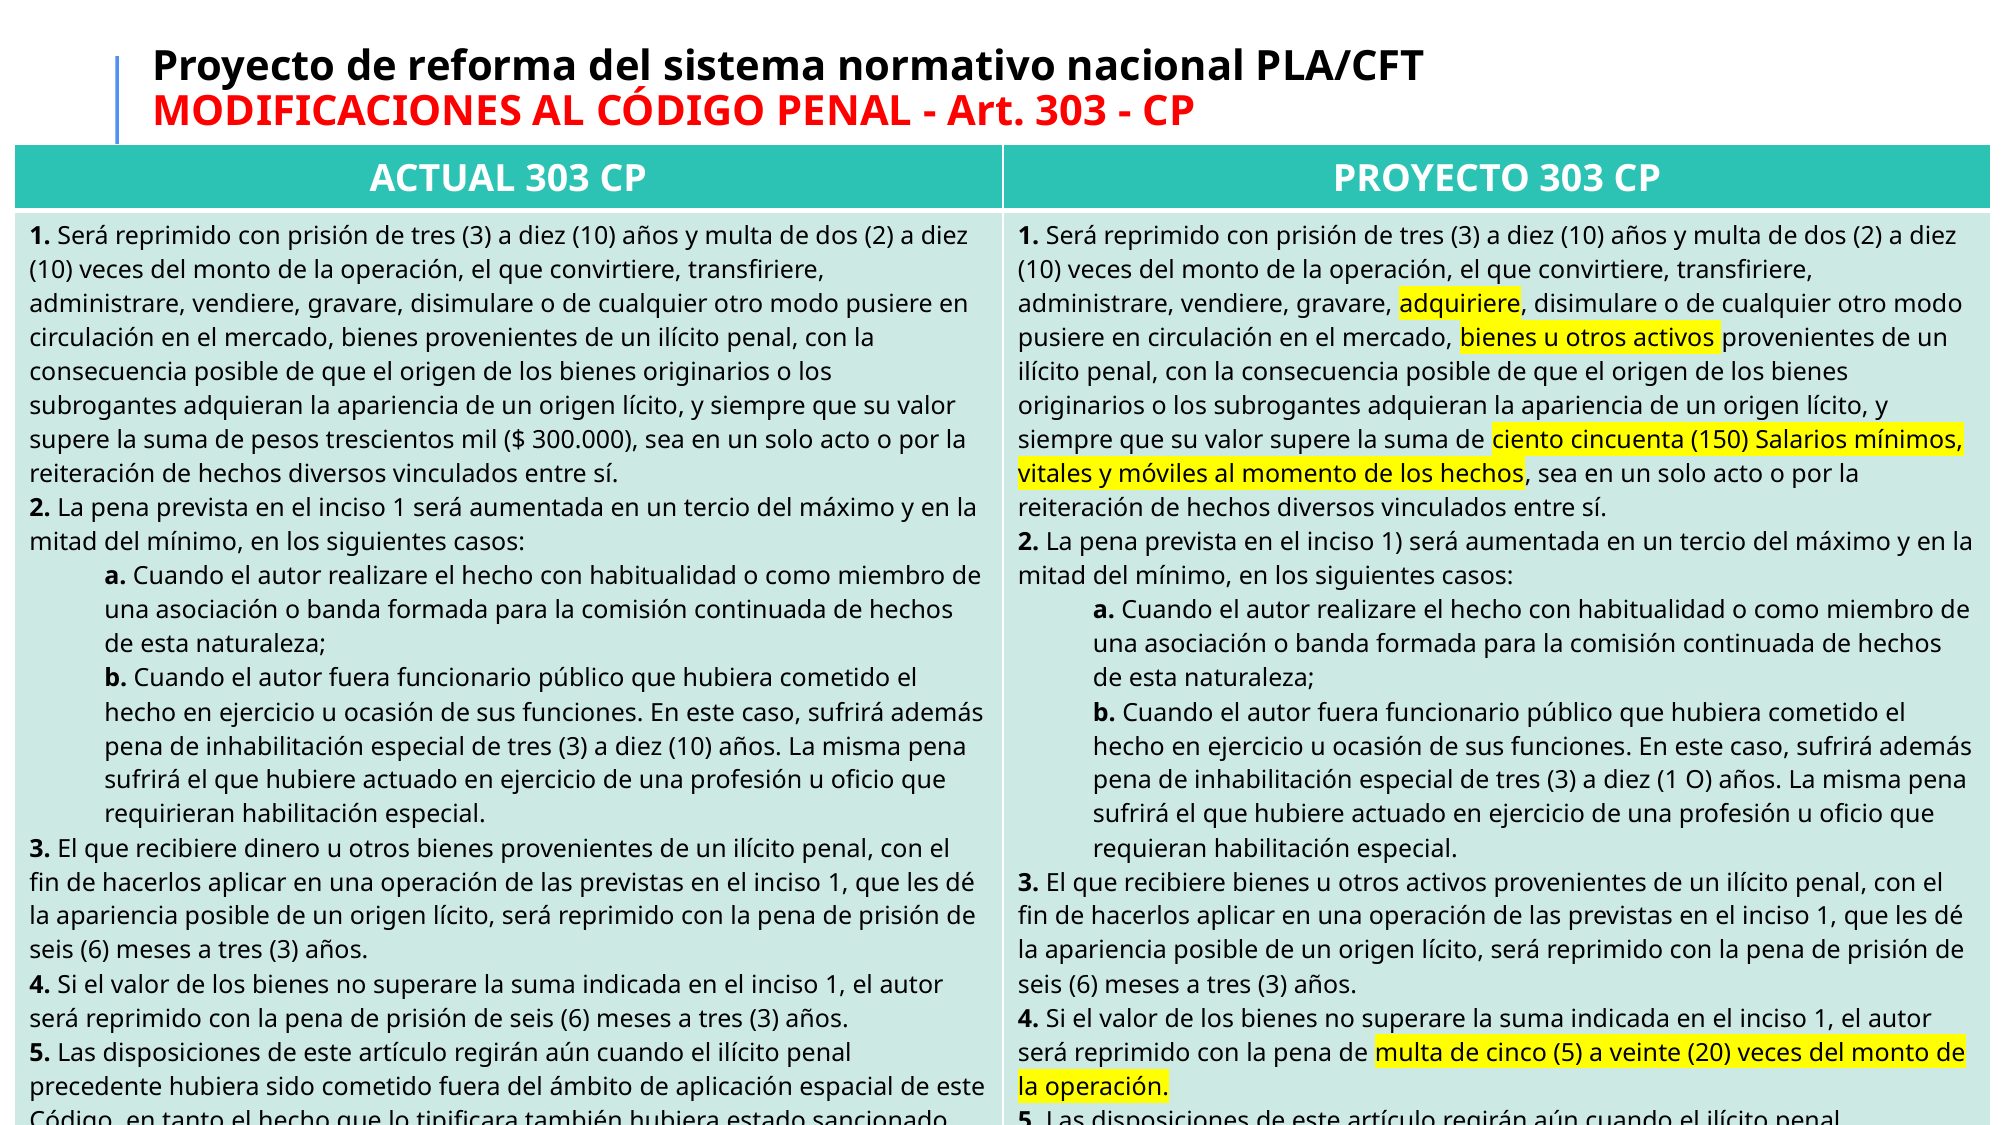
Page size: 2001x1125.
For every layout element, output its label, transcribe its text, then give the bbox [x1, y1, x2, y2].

table_header PROYECTO 303 CP [1004, 145, 1990, 208]
title Proyecto de reforma del sistema normativo nacional PLA/CFT MODIFICACIONES AL CÓDIGO PENAL - Art. 303 - CP [137, 15, 1863, 144]
table_cell 1. Será reprimido con prisión de tres (3) a diez (10) años y multa de dos (2) a diez (10) veces del monto de la operación, el que convirtiere, transfiriere, administrare, vendiere, gravare, adquiriere, disimulare o de cualquier otro modo pusiere en circulación en el mercado, bienes u otros activos provenientes de un ilícito penal, con la consecuencia posible de que el origen de los bienes originarios o los subrogantes adquieran la apariencia de un origen lícito, y siempre que su valor supere la suma de ciento cincuenta (150) Salarios mínimos, vitales y móviles al momento de los hechos, sea en un solo acto o por la reiteración de hechos diversos vinculados entre sí. 2. La pena prevista en el inciso 1) será aumentada en un tercio del máximo y en la mitad del mínimo, en los siguientes casos: a. Cuando el autor realizare el hecho con habitualidad o como miembro de una asociación o banda formada para la comisión continuada de hechos de esta naturaleza; b. Cuando el autor fuera funcionario público que hubiera cometido el hecho en ejercicio u ocasión de sus funciones. En este caso, sufrirá además pena de inhabilitación especial de tres (3) a diez (1 O) años. La misma pena sufrirá el que hubiere actuado en ejercicio de una profesión u oficio que requieran habilitación especial. 3. El que recibiere bienes u otros activos provenientes de un ilícito penal, con el fin de hacerlos aplicar en una operación de las previstas en el inciso 1, que les dé la apariencia posible de un origen lícito, será reprimido con la pena de prisión de seis (6) meses a tres (3) años. 4. Si el valor de los bienes no superare la suma indicada en el inciso 1, el autor será reprimido con la pena de multa de cinco (5) a veinte (20) veces del monto de la operación. 5. Las disposiciones de este artículo regirán aún cuando el ilícito penal precedente hubiera sido cometido fuera del ámbito de aplicación espacial de este Código, en tanto el hecho que lo tipificara también hubiera estado sancionado con pena en el lugar de su comisión. [1004, 213, 1990, 1125]
table_header ACTUAL 303 CP [15, 145, 1002, 208]
table_cell 1. Será reprimido con prisión de tres (3) a diez (10) años y multa de dos (2) a diez (10) veces del monto de la operación, el que convirtiere, transfiriere, administrare, vendiere, gravare, disimulare o de cualquier otro modo pusiere en circulación en el mercado, bienes provenientes de un ilícito penal, con la consecuencia posible de que el origen de los bienes originarios o los subrogantes adquieran la apariencia de un origen lícito, y siempre que su valor supere la suma de pesos trescientos mil ($ 300.000), sea en un solo acto o por la reiteración de hechos diversos vinculados entre sí. 2. La pena prevista en el inciso 1 será aumentada en un tercio del máximo y en la mitad del mínimo, en los siguientes casos: a. Cuando el autor realizare el hecho con habitualidad o como miembro de una asociación o banda formada para la comisión continuada de hechos de esta naturaleza; b. Cuando el autor fuera funcionario público que hubiera cometido el hecho en ejercicio u ocasión de sus funciones. En este caso, sufrirá además pena de inhabilitación especial de tres (3) a diez (10) años. La misma pena sufrirá el que hubiere actuado en ejercicio de una profesión u oficio que requirieran habilitación especial. 3. El que recibiere dinero u otros bienes provenientes de un ilícito penal, con el fin de hacerlos aplicar en una operación de las previstas en el inciso 1, que les dé la apariencia posible de un origen lícito, será reprimido con la pena de prisión de seis (6) meses a tres (3) años. 4. Si el valor de los bienes no superare la suma indicada en el inciso 1, el autor será reprimido con la pena de prisión de seis (6) meses a tres (3) años. 5. Las disposiciones de este artículo regirán aún cuando el ilícito penal precedente hubiera sido cometido fuera del ámbito de aplicación espacial de este Código, en tanto el hecho que lo tipificara también hubiera estado sancionado con pena en el lugar de su comisión. [15, 213, 1002, 1125]
